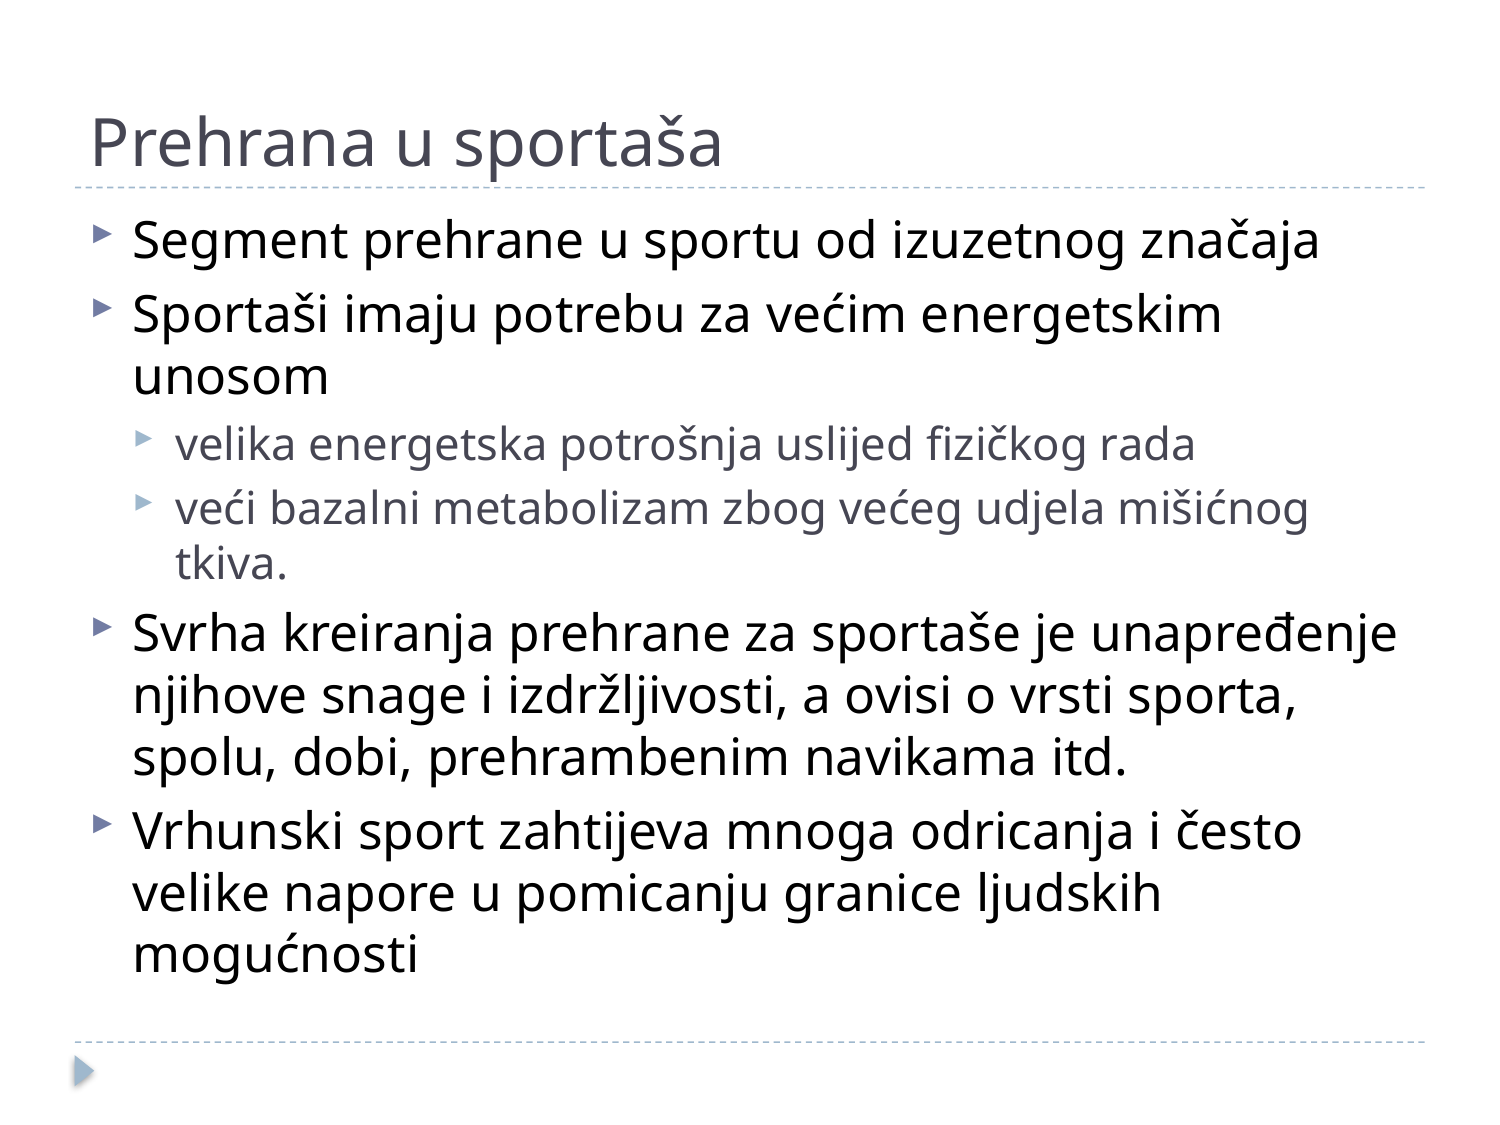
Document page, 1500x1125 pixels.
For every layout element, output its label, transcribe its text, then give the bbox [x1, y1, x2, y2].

title Prehrana u sportaša [75, 24, 1425, 188]
list Segment prehrane u sportu od izuzetnog značaja Sportaši imaju potrebu za većim energetskim unosom velika energetska potrošnja uslijed fizičkog rada veći bazalni metabolizam zbog većeg udjela mišićnog tkiva. Svrha kreiranja prehrane za sportaše je unapređenje njihove snage i izdržljivosti, a ovisi o vrsti sporta, spolu, dobi, prehrambenim navikama itd. Vrhunski sport zahtijeva mnoga odricanja i često velike napore u pomicanju granice ljudskih mogućnosti [75, 200, 1425, 1010]
